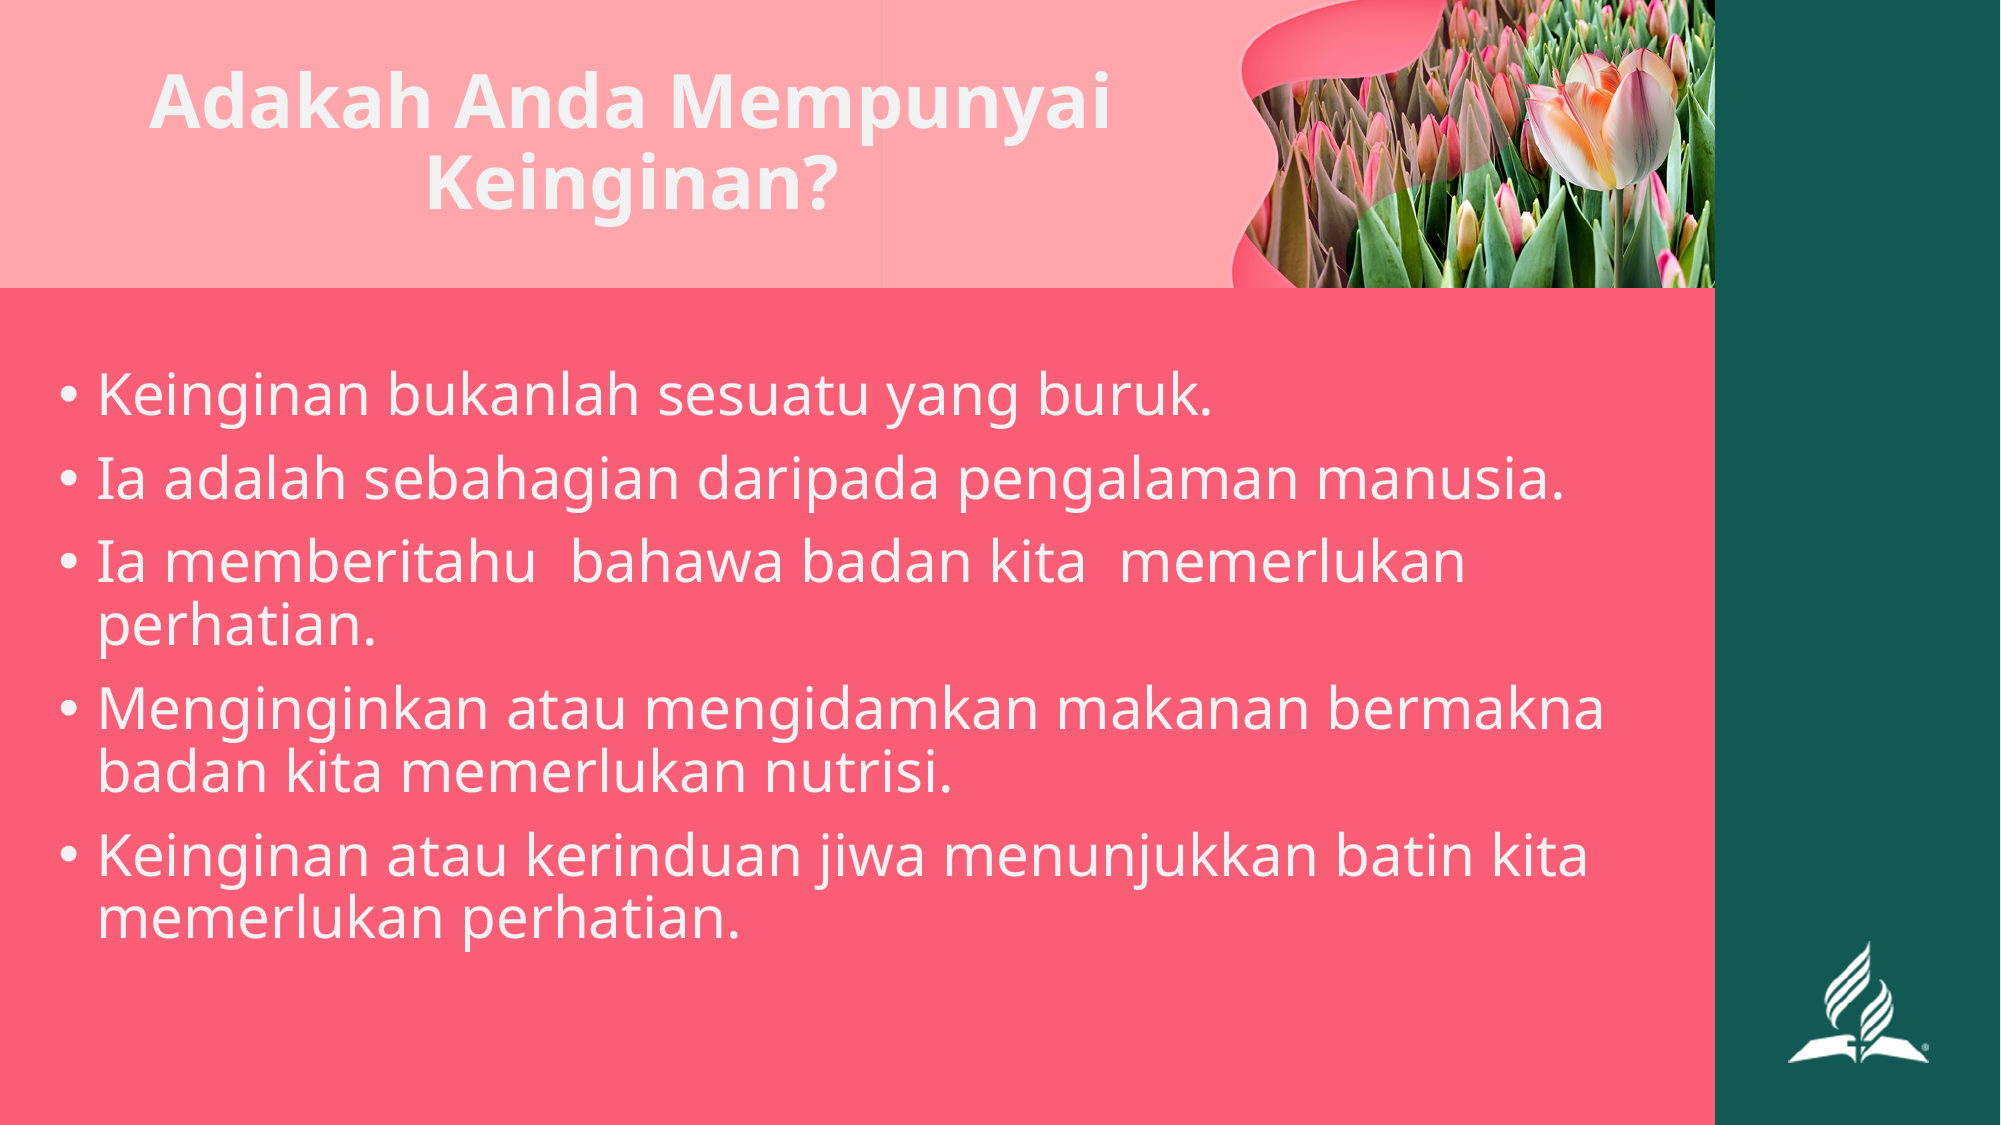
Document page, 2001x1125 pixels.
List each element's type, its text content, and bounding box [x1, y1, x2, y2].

list Keinginan bukanlah sesuatu yang buruk. Ia adalah sebahagian daripada pengalaman manusia. Ia memberitahu bahawa badan kita memerlukan perhatian. Menginginkan atau mengidamkan makanan bermakna badan kita memerlukan nutrisi. Keinginan atau kerinduan jiwa menunjukkan batin kita memerlukan perhatian. [43, 357, 1678, 1043]
title Adakah Anda Mempunyai Keinginan? [43, 35, 1221, 254]
picture [0, 0, 2001, 1125]
